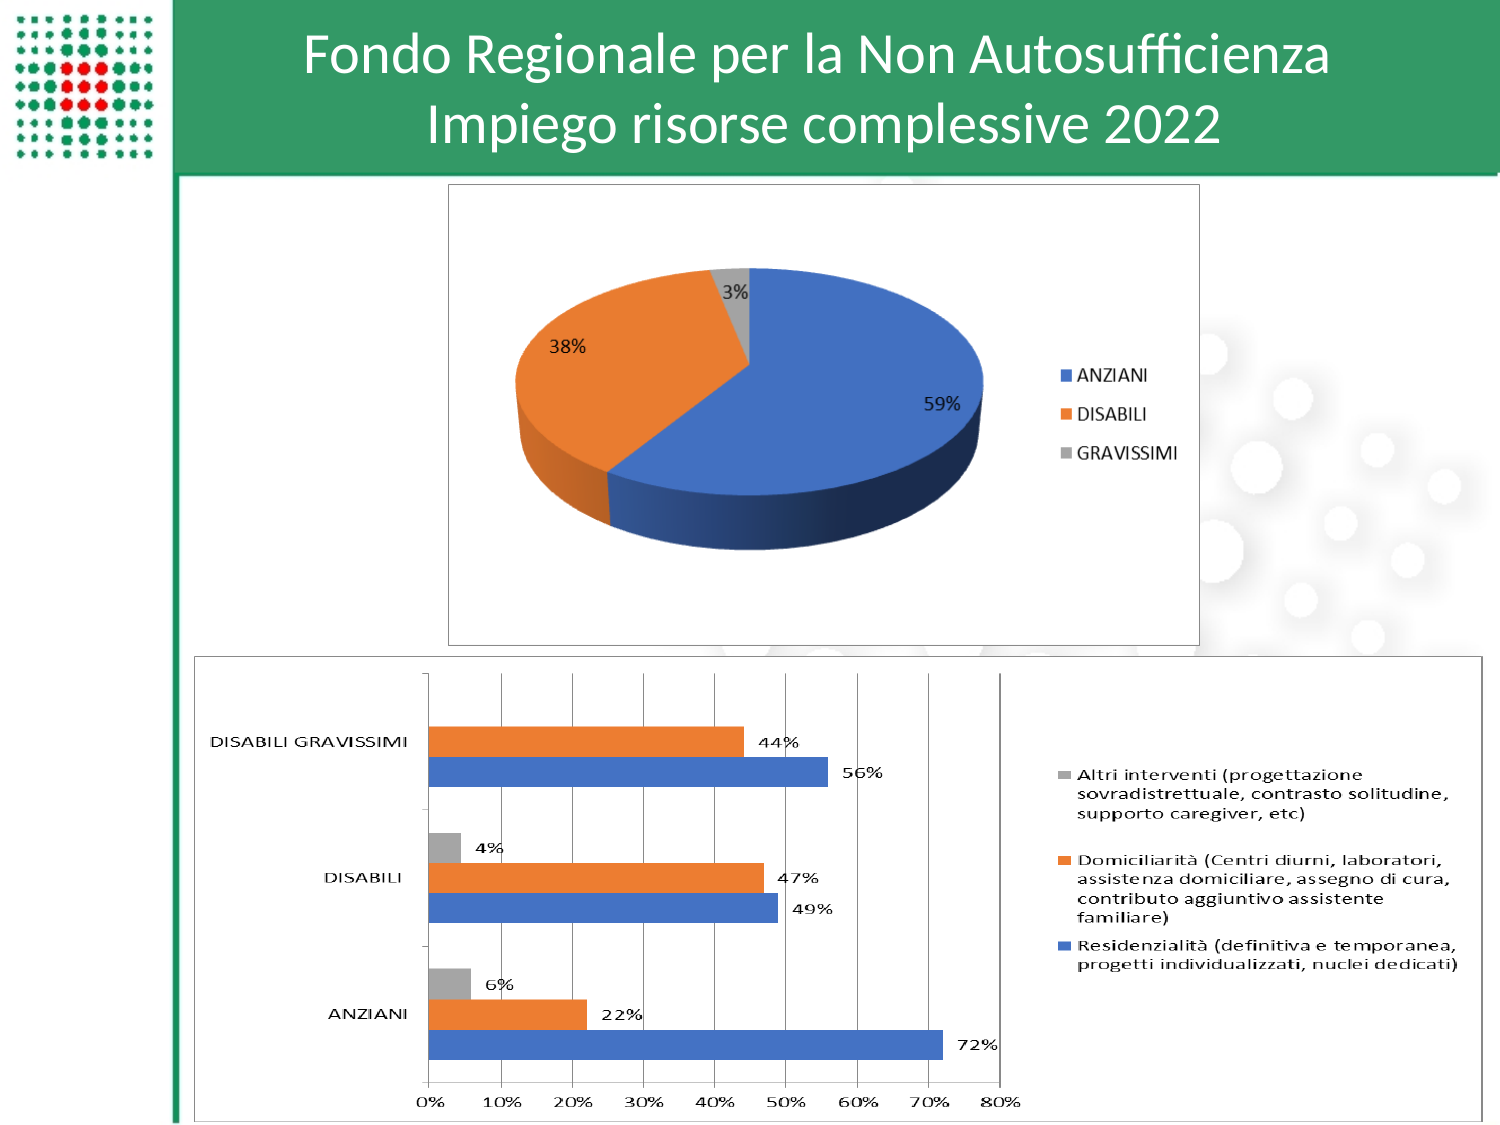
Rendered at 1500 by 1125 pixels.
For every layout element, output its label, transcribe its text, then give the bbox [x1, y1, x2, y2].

text_box Fondo Regionale per la Non Autosufficienza Impiego risorse complessive 2022 [194, 7, 1454, 164]
picture [0, 0, 1500, 1125]
